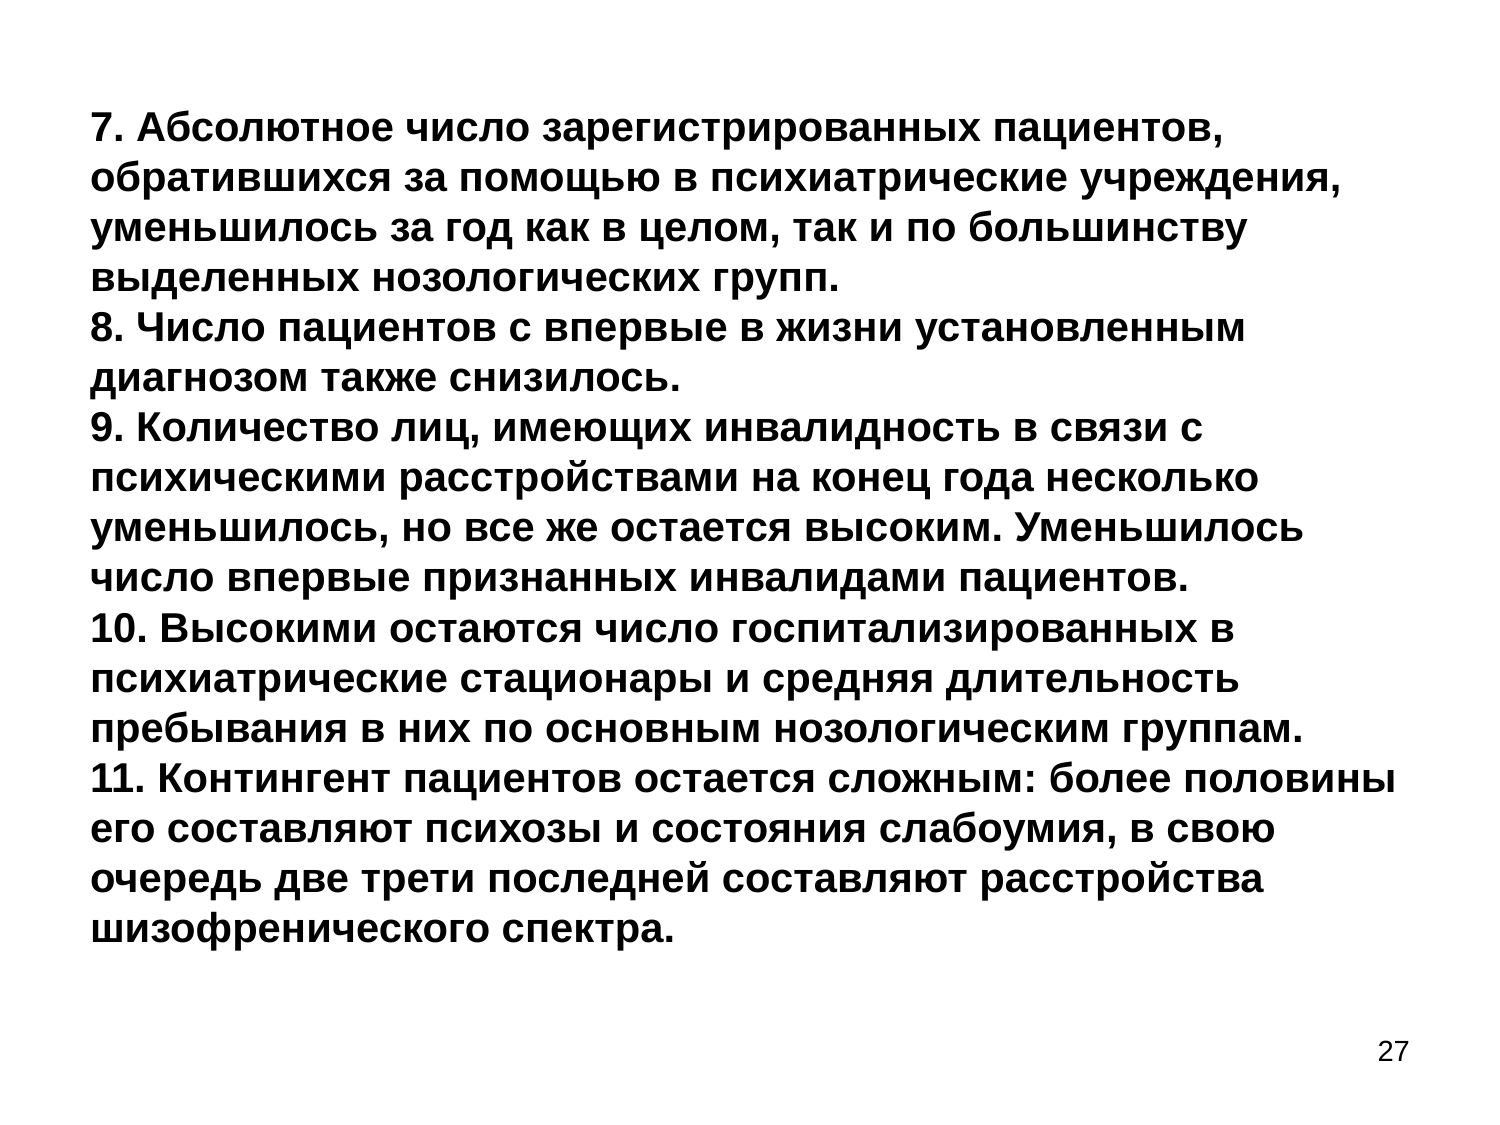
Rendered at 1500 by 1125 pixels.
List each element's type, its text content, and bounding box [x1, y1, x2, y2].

slide_number 27 [1074, 1024, 1425, 1103]
title 7. Абсолютное число зарегистрированных пациентов, обратившихся за помощью в психиатрические учреждения, уменьшилось за год как в целом, так и по большинству выделенных нозологических групп. 8. Число пациентов с впервые в жизни установленным диагнозом также снизилось. 9. Количество лиц, имеющих инвалидность в связи с психическими расстройствами на конец года несколько уменьшилось, но все же остается высоким. Уменьшилось число впервые признанных инвалидами пациентов. 10. Высокими остаются число госпитализированных в психиатрические стационары и средняя длительность пребывания в них по основным нозологическим группам. 11. Контингент пациентов остается сложным: более половины его составляют психозы и состояния слабоумия, в свою очередь две трети последней составляют расстройства шизофренического спектра. [74, 44, 1426, 1006]
